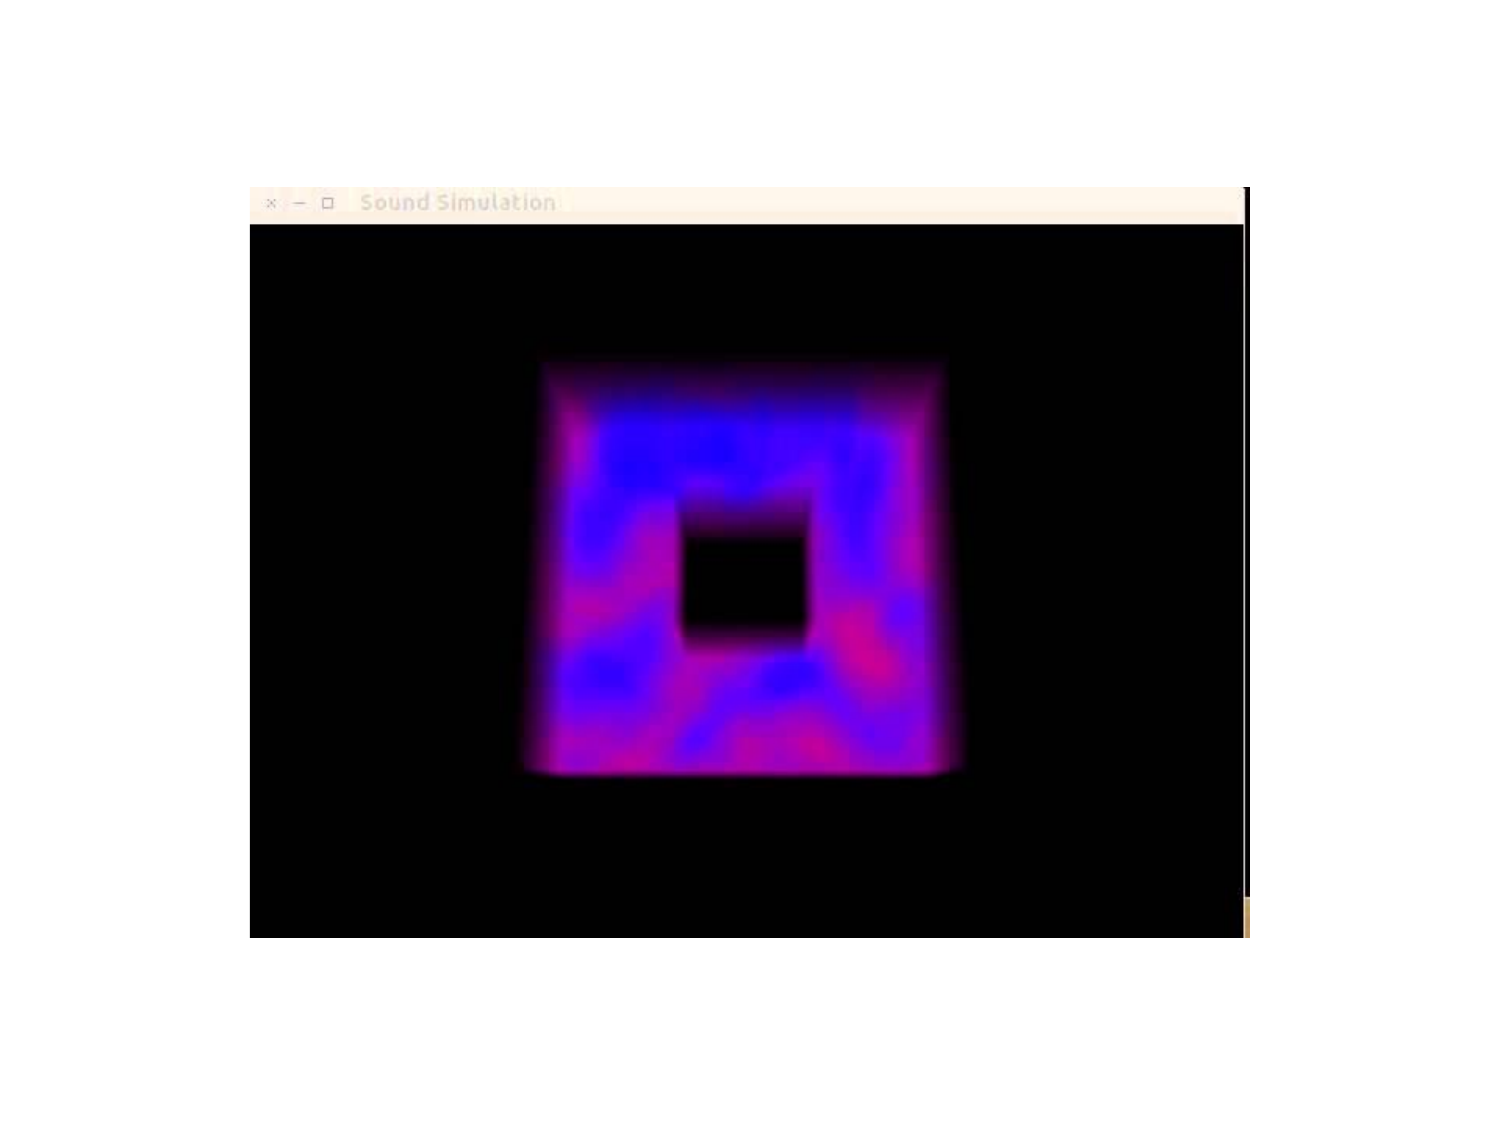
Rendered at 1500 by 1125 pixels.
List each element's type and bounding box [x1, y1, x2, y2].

text_box [249, 187, 1250, 938]
